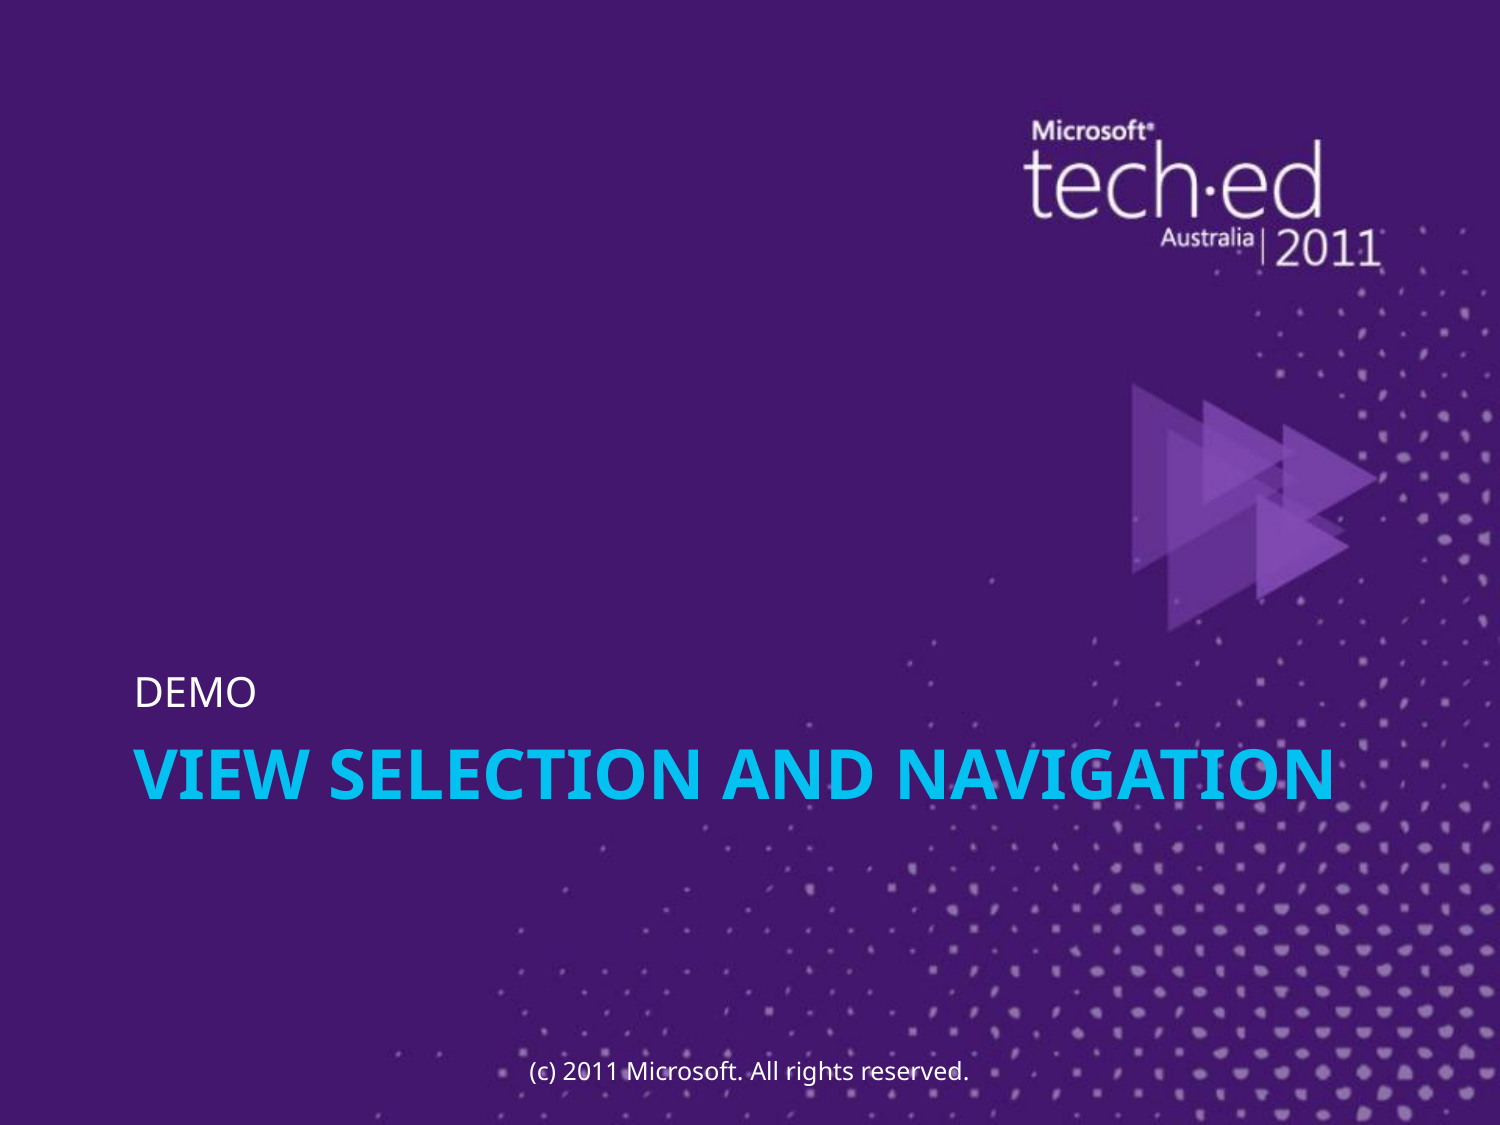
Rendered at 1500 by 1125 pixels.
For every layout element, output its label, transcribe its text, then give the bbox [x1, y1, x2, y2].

title View Selection and Navigation [118, 723, 1394, 947]
picture [0, 0, 1500, 1125]
list DEMO [118, 476, 1394, 723]
footer (c) 2011 Microsoft. All rights reserved. [512, 1042, 988, 1103]
